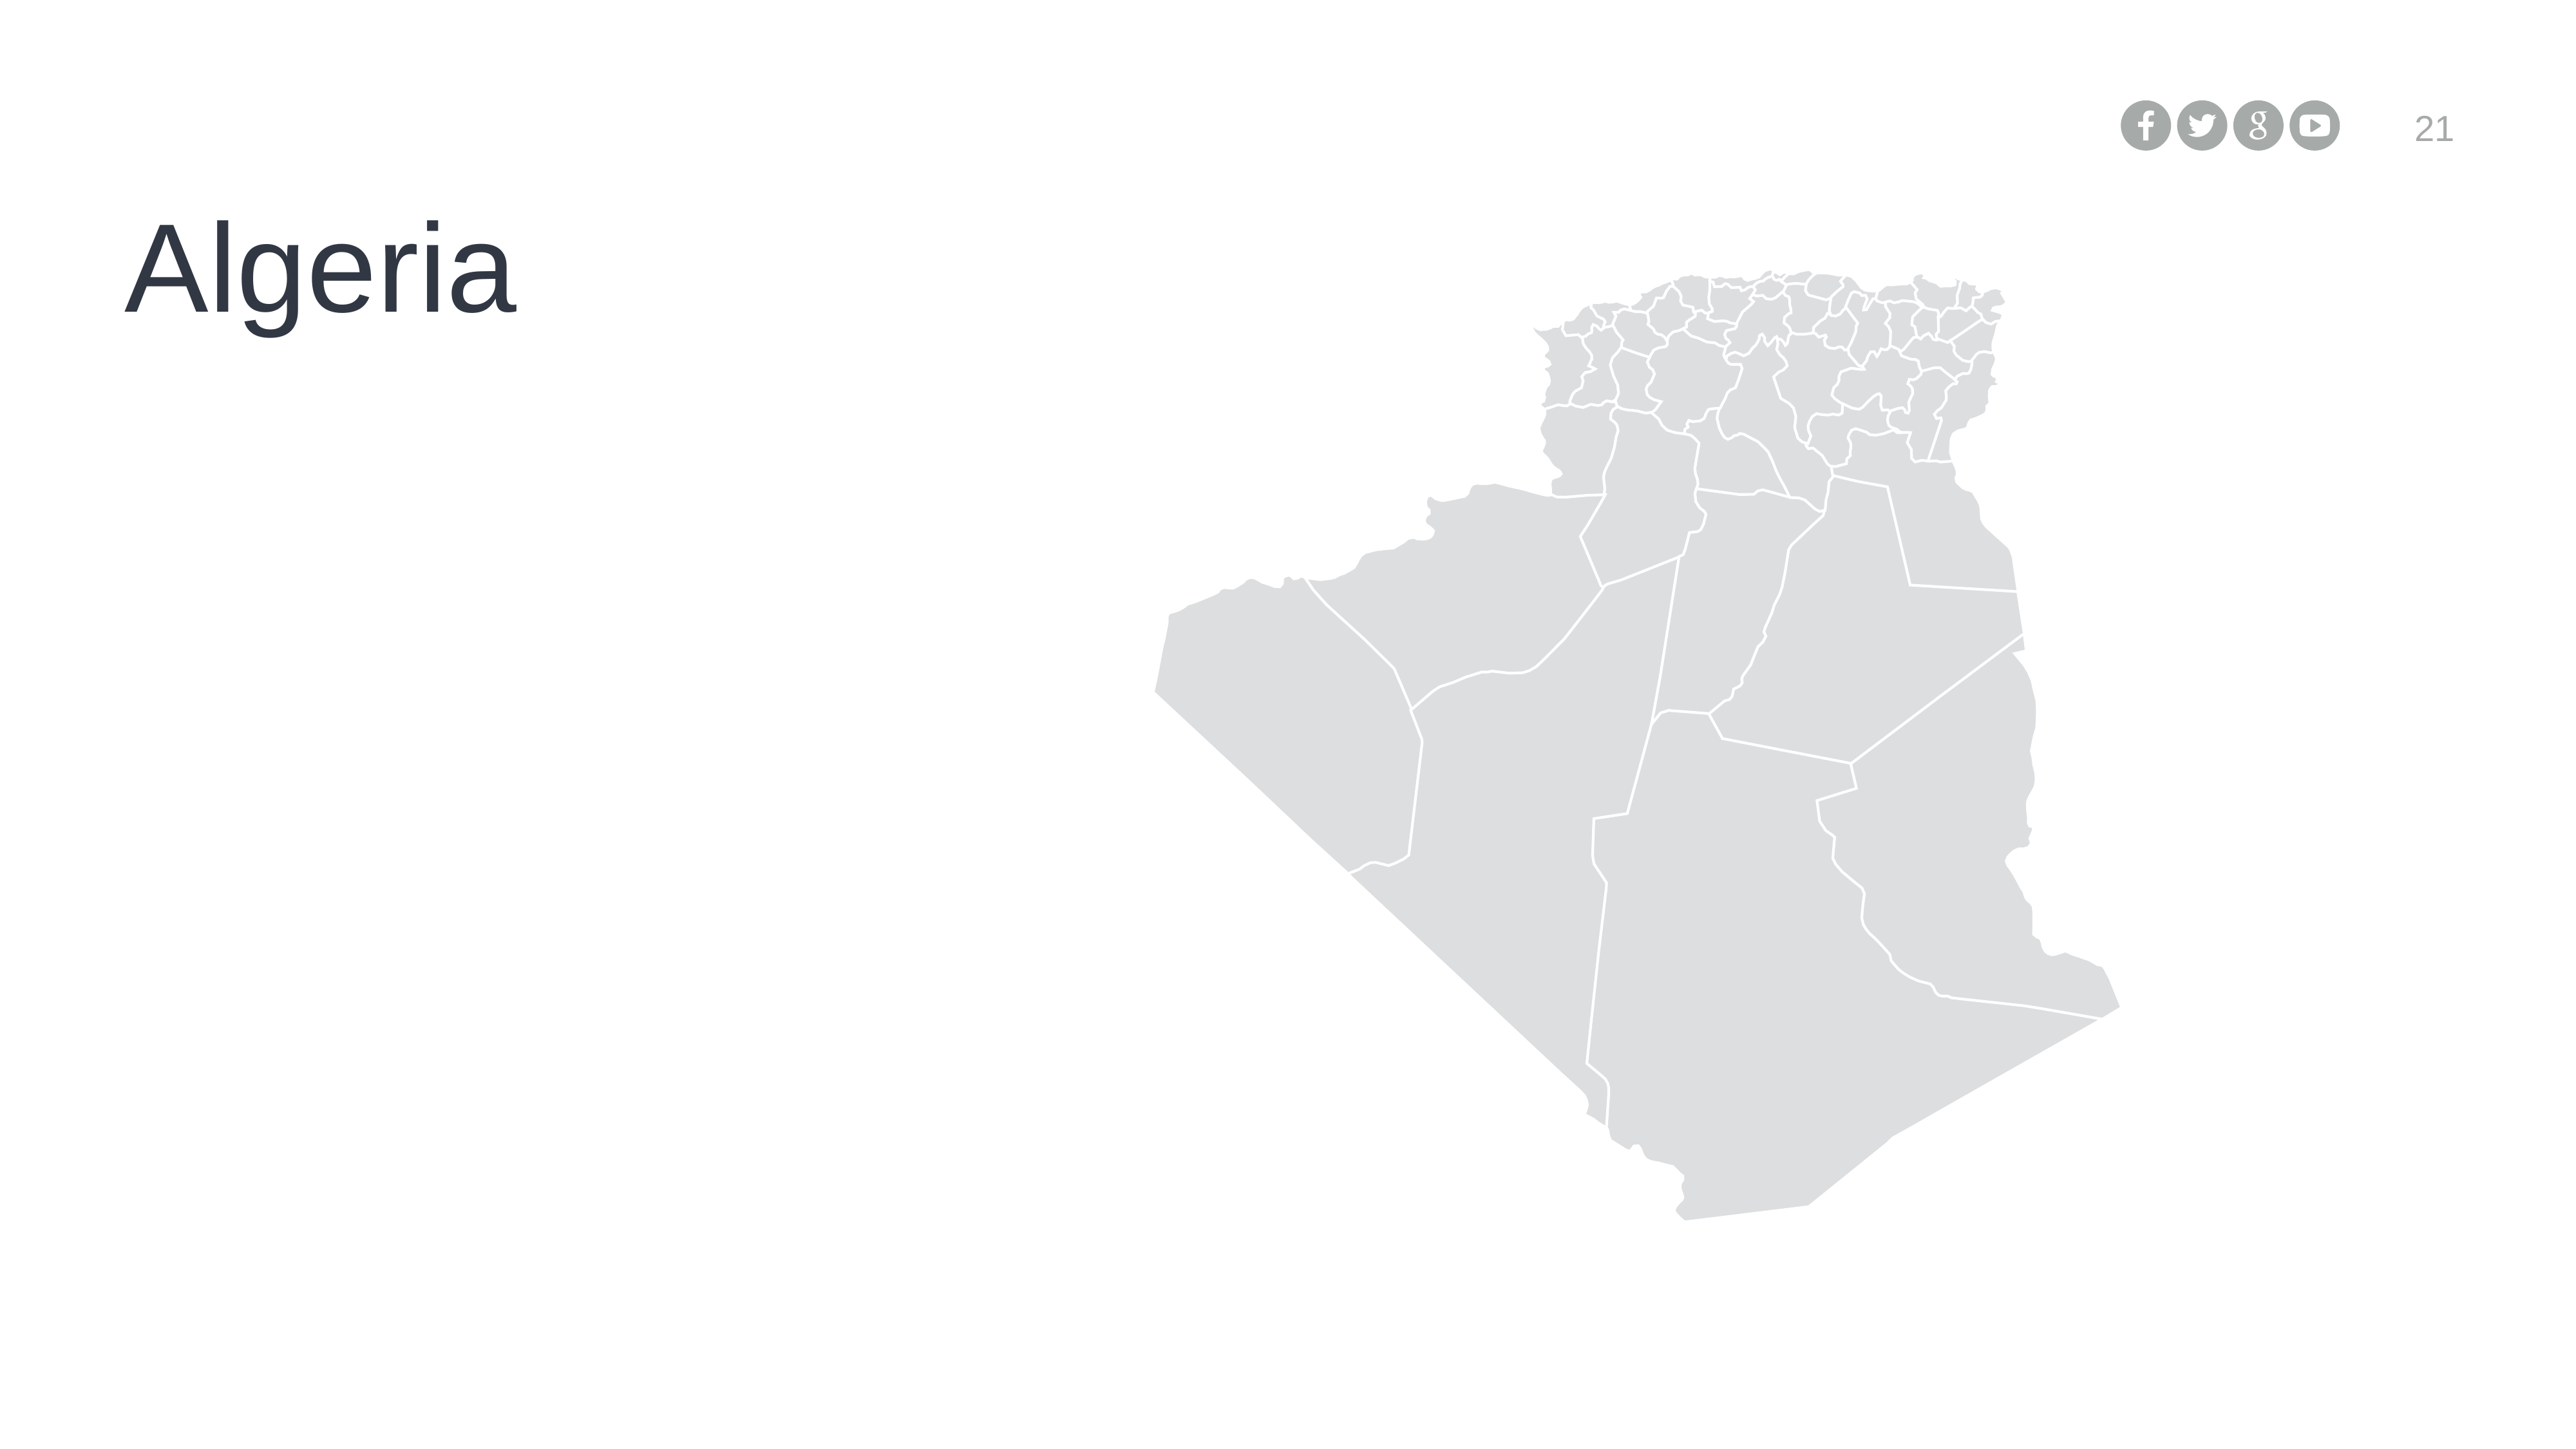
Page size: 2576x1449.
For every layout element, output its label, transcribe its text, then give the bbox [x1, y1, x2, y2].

slide_number 21 [2407, 97, 2468, 158]
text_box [1153, 269, 2122, 1222]
title Algeria [117, 178, 1672, 415]
